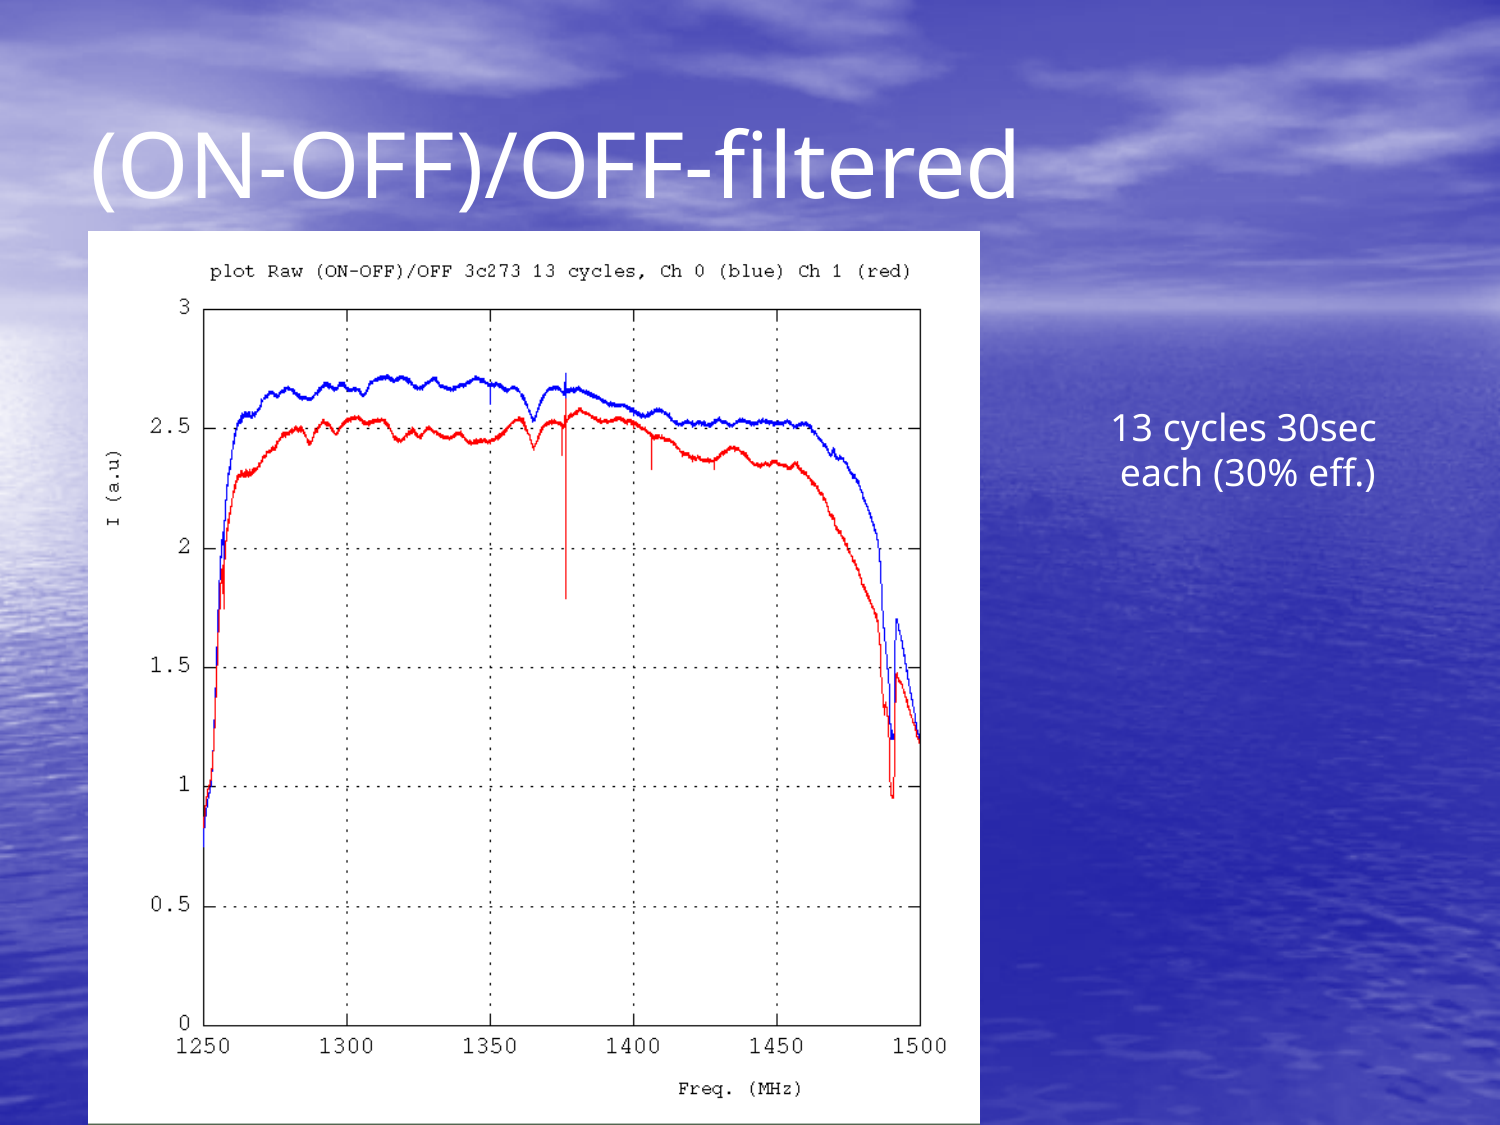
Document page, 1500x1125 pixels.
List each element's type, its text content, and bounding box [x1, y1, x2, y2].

title (ON-OFF)/OFF-filtered [74, 47, 1426, 276]
text_box 13 cycles 30sec each (30% eff.) [1095, 397, 1393, 502]
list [88, 231, 980, 1125]
